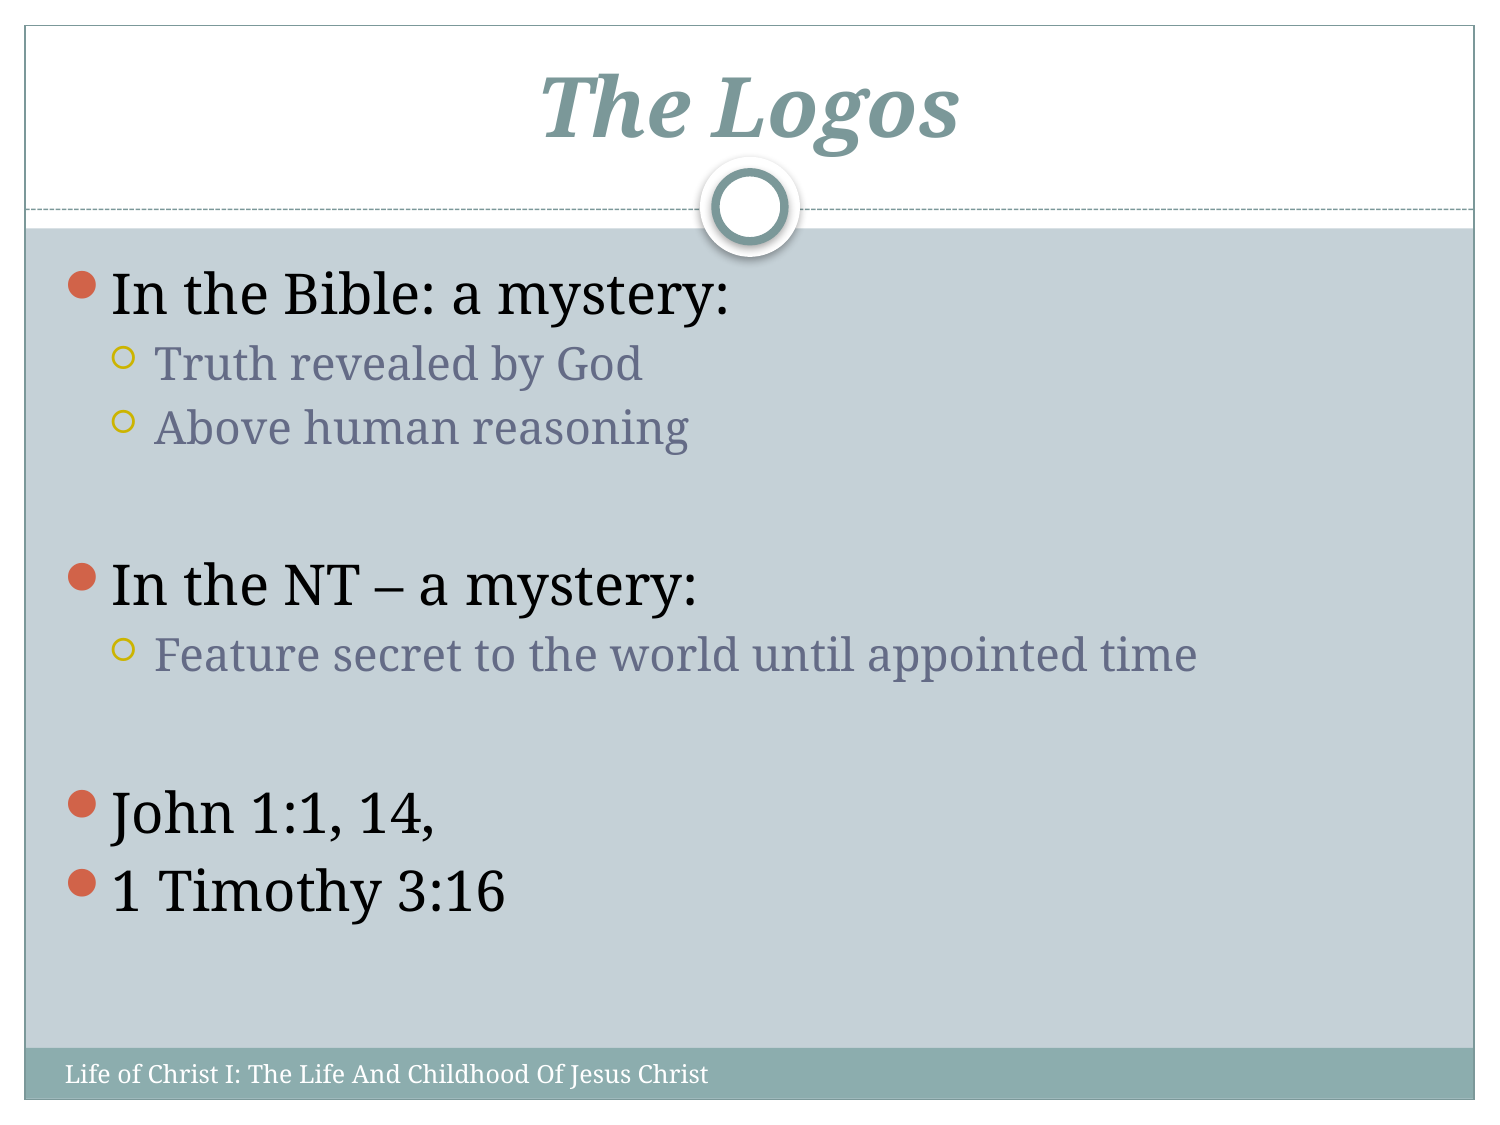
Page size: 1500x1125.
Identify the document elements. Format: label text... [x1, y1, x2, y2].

list In the Bible: a mystery: Truth revealed by God Above human reasoning In the NT – a mystery: Feature secret to the world until appointed time John 1:1, 14, 1 Timothy 3:16 [49, 250, 1445, 1001]
title The Logos [49, 37, 1450, 162]
footer Life of Christ I: The Life And Childhood Of Jesus Christ [50, 1051, 866, 1112]
